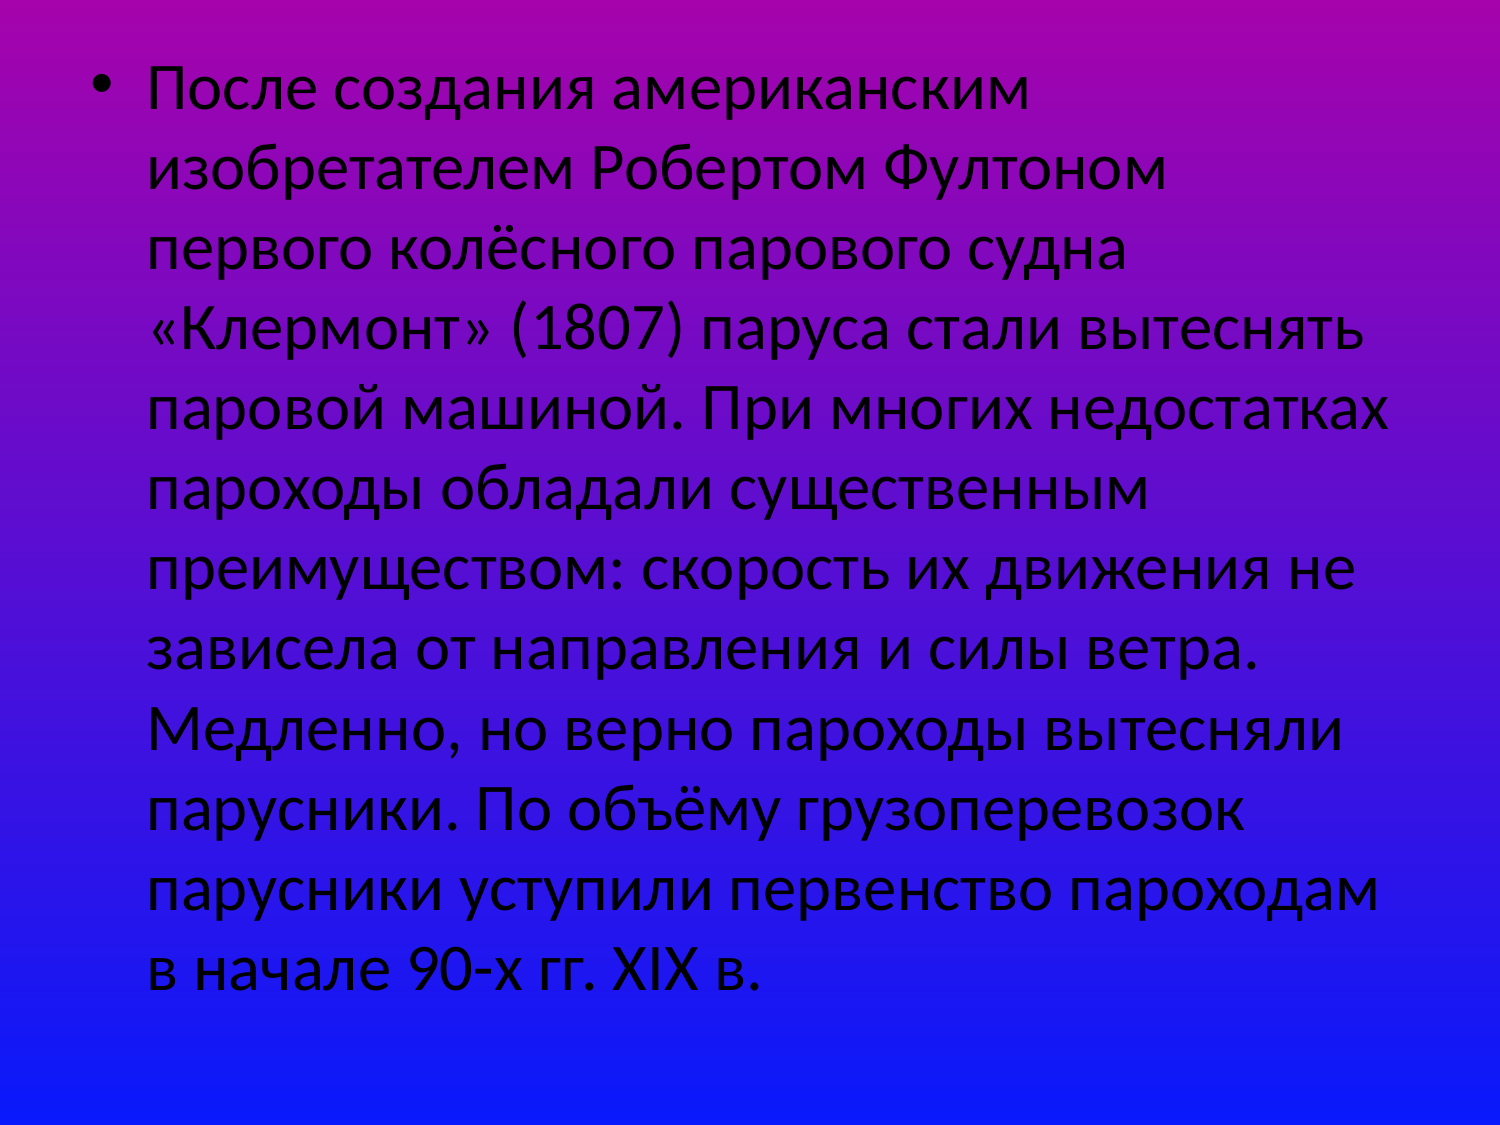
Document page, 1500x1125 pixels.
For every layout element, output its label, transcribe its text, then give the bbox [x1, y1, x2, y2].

list После создания американским изобретателем Робертом Фултоном первого колёсного парового судна «Клермонт» (1807) паруса стали вытеснять паровой машиной. При многих недостатках пароходы обладали существенным преимуществом: скорость их движения не зависела от направления и силы ветра. Медленно, но верно пароходы вытесняли парусники. По объёму грузоперевозок парусники уступили первенство пароходам в начале 90-х гг. ХIХ в. [75, 35, 1425, 1090]
